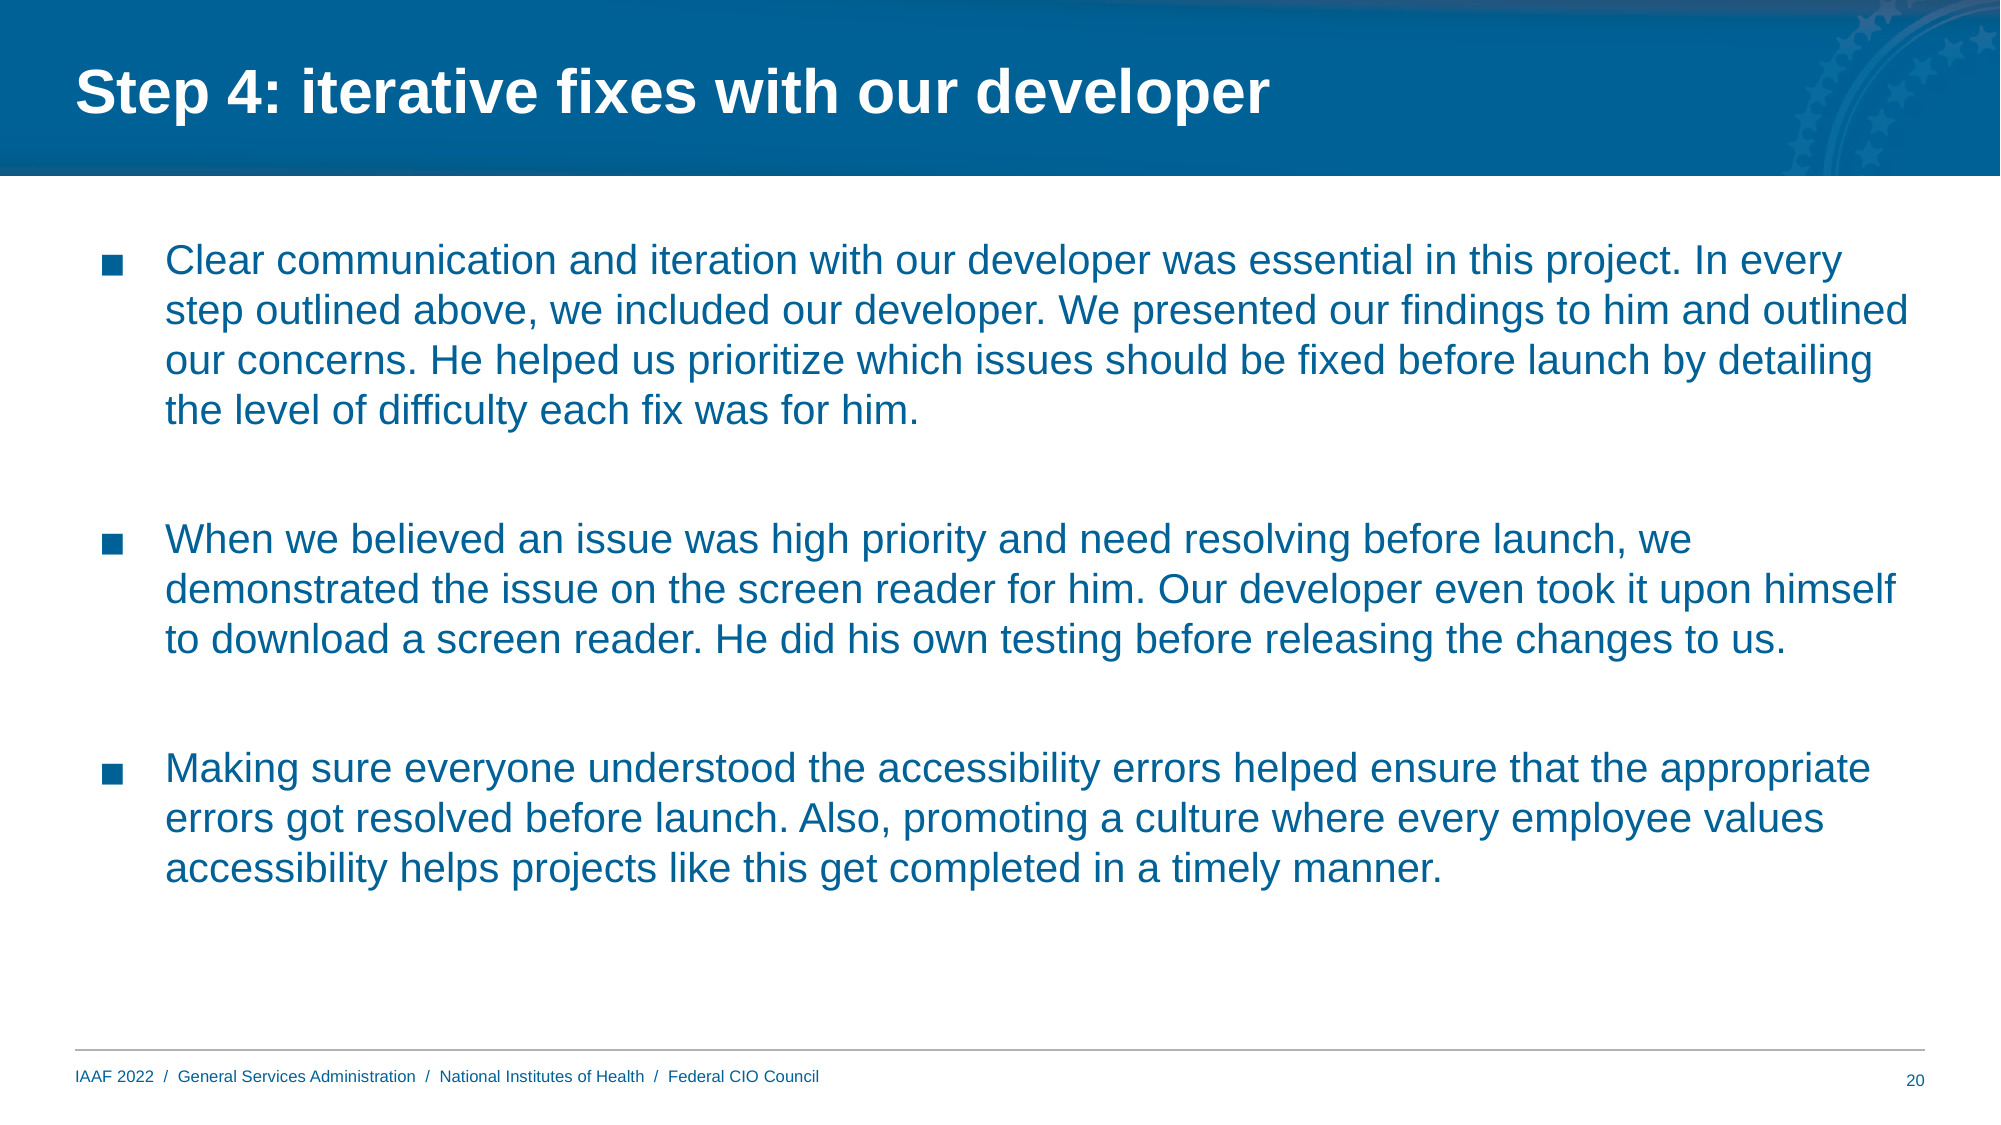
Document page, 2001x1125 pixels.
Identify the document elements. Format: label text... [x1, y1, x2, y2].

picture [0, 168, 666, 176]
title Step 4: iterative fixes with our developer [75, 52, 1800, 128]
picture [0, 0, 2000, 176]
list Clear communication and iteration with our developer was essential in this project. In every step outlined above, we included our developer. We presented our findings to him and outlined our concerns. He helped us prioritize which issues should be fixed before launch by detailing the level of difficulty each fix was for him. When we believed an issue was high priority and need resolving before launch, we demonstrated the issue on the screen reader for him. Our developer even took it upon himself to download a screen reader. He did his own testing before releasing the changes to us. Making sure everyone understood the accessibility errors helped ensure that the appropriate errors got resolved before launch. Also, promoting a culture where every employee values accessibility helps projects like this get completed in a timely manner. [75, 224, 1925, 1035]
slide_number 20 [1880, 1065, 1925, 1095]
